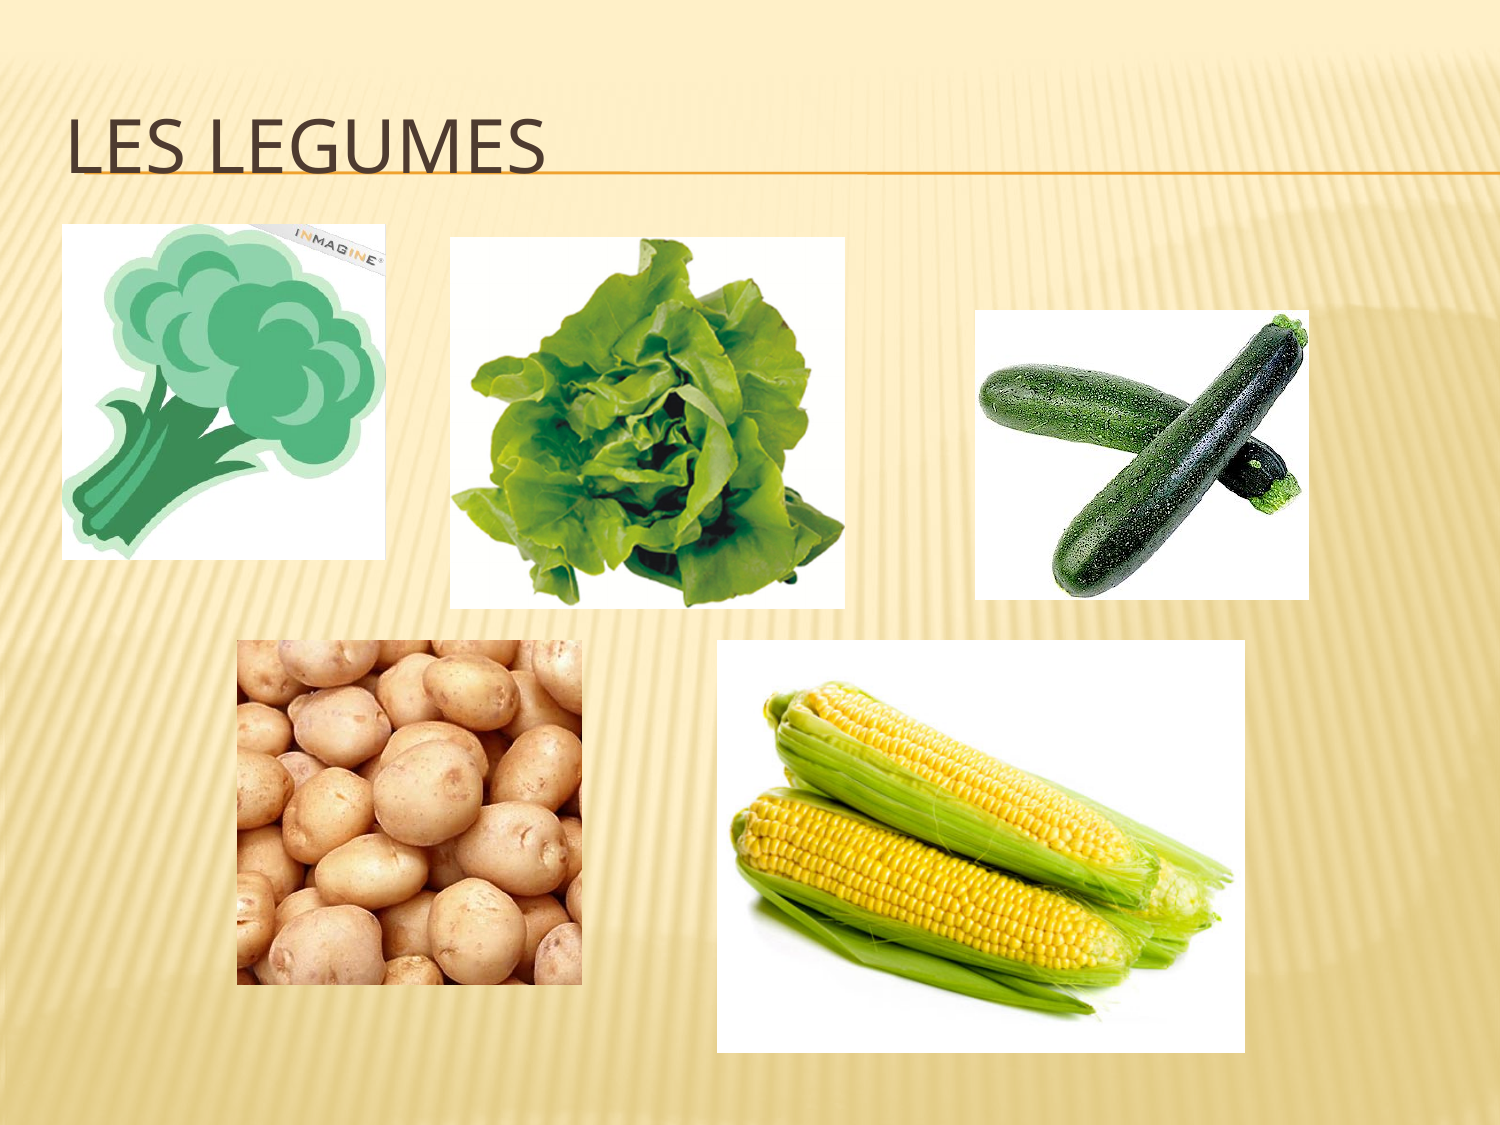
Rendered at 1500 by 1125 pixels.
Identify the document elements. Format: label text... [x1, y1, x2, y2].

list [974, 310, 1310, 601]
title Les Legumes [50, 75, 1475, 213]
picture [449, 237, 846, 609]
picture [62, 224, 386, 561]
picture [237, 640, 582, 985]
picture [717, 640, 1245, 1054]
